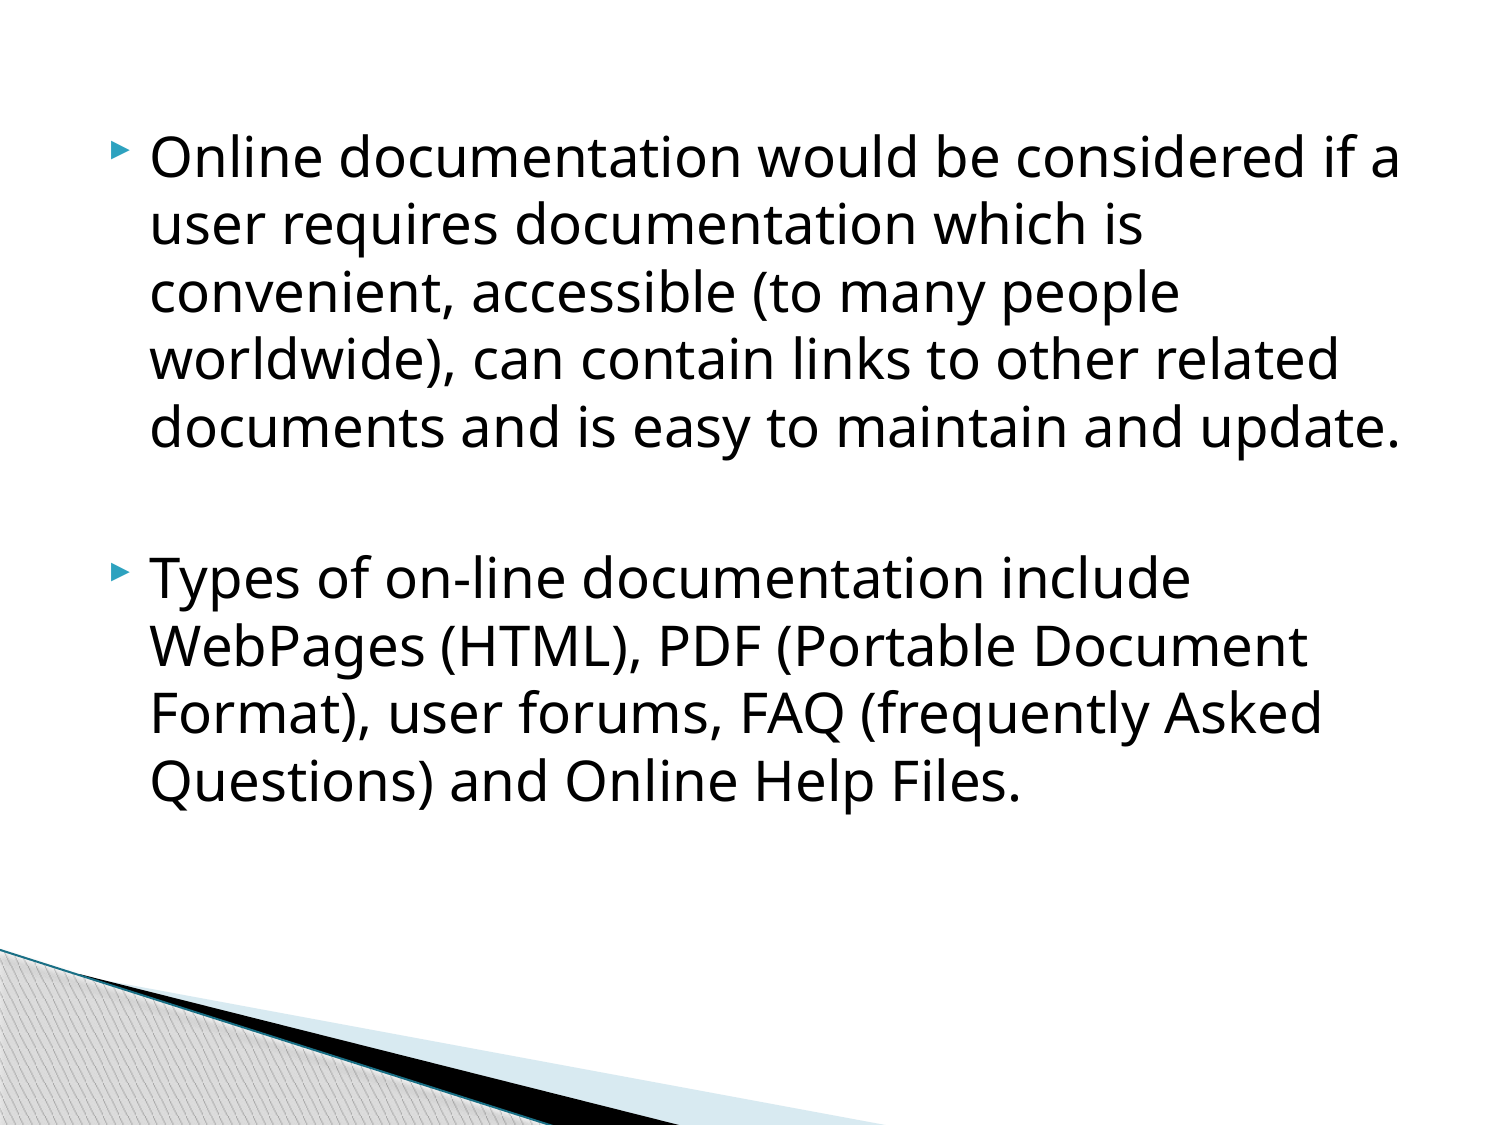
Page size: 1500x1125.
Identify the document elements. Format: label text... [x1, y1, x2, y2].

list Online documentation would be considered if a user requires documentation which is convenient, accessible (to many people worldwide), can contain links to other related documents and is easy to maintain and update. Types of on-line documentation include WebPages (HTML), PDF (Portable Document Format), user forums, FAQ (frequently Asked Questions) and Online Help Files. [74, 113, 1426, 986]
